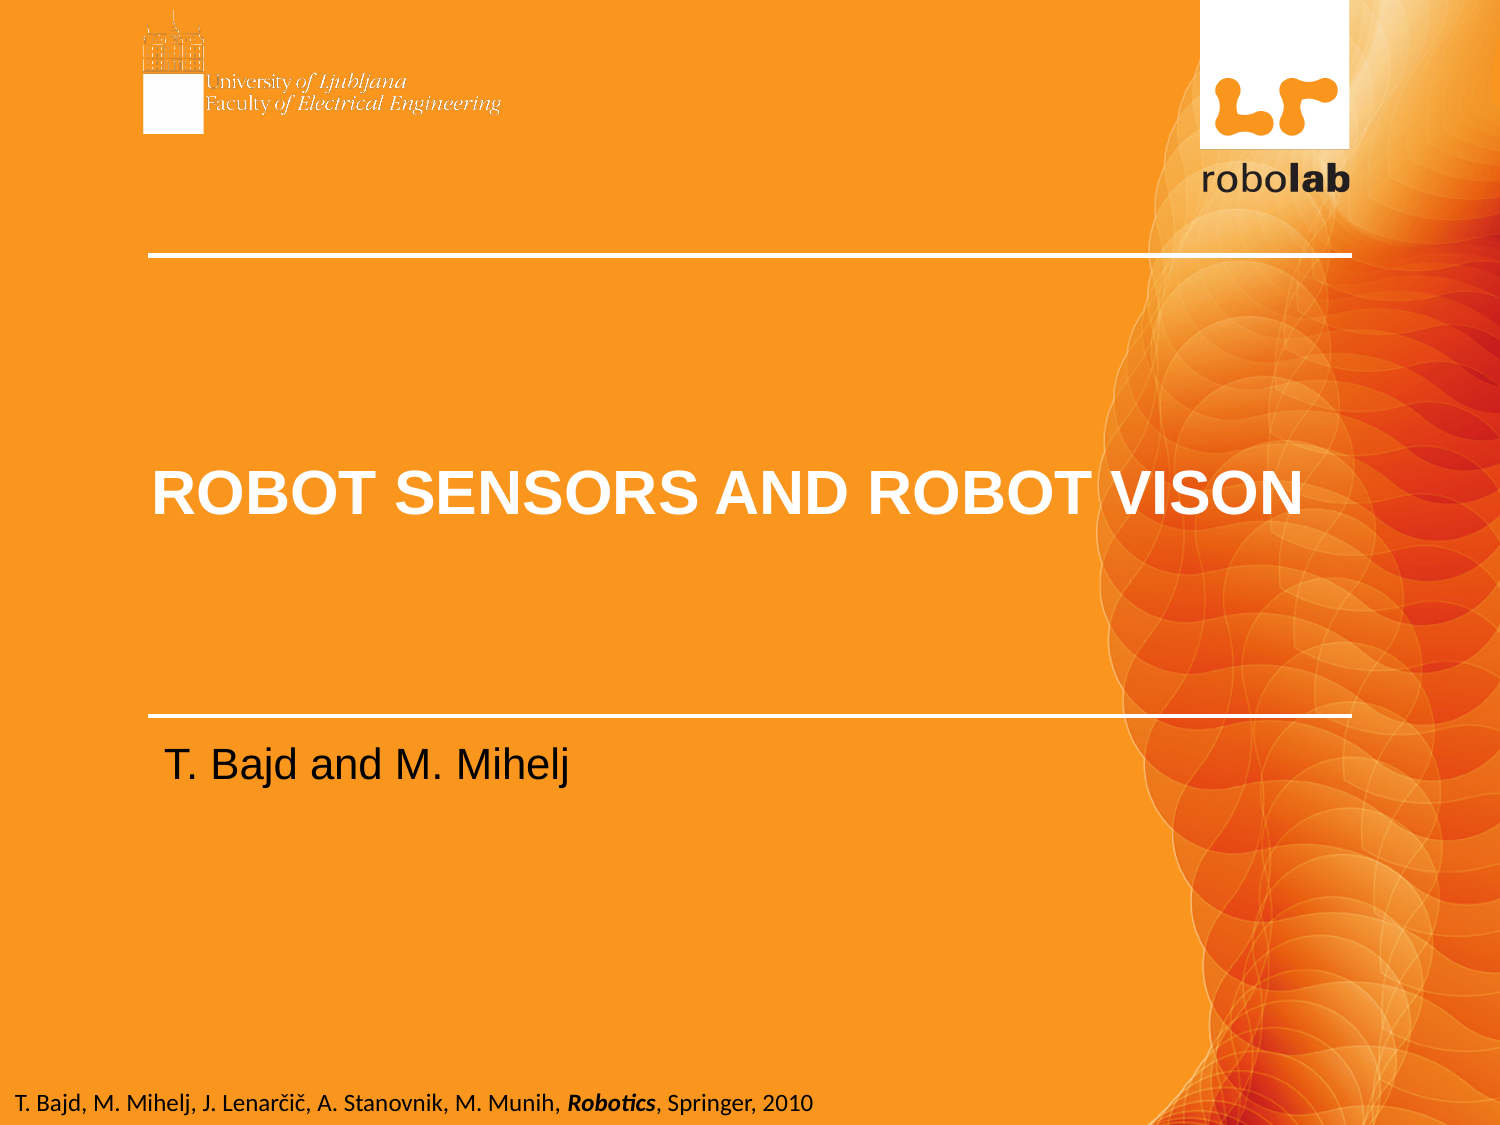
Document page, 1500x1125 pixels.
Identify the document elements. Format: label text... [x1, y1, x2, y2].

picture [1033, 0, 1500, 1125]
title ROBOT SENSORS AND ROBOT VISON [136, 368, 1412, 610]
subtitle T. Bajd and M. Mihelj [148, 727, 1199, 1016]
picture [143, 10, 501, 134]
